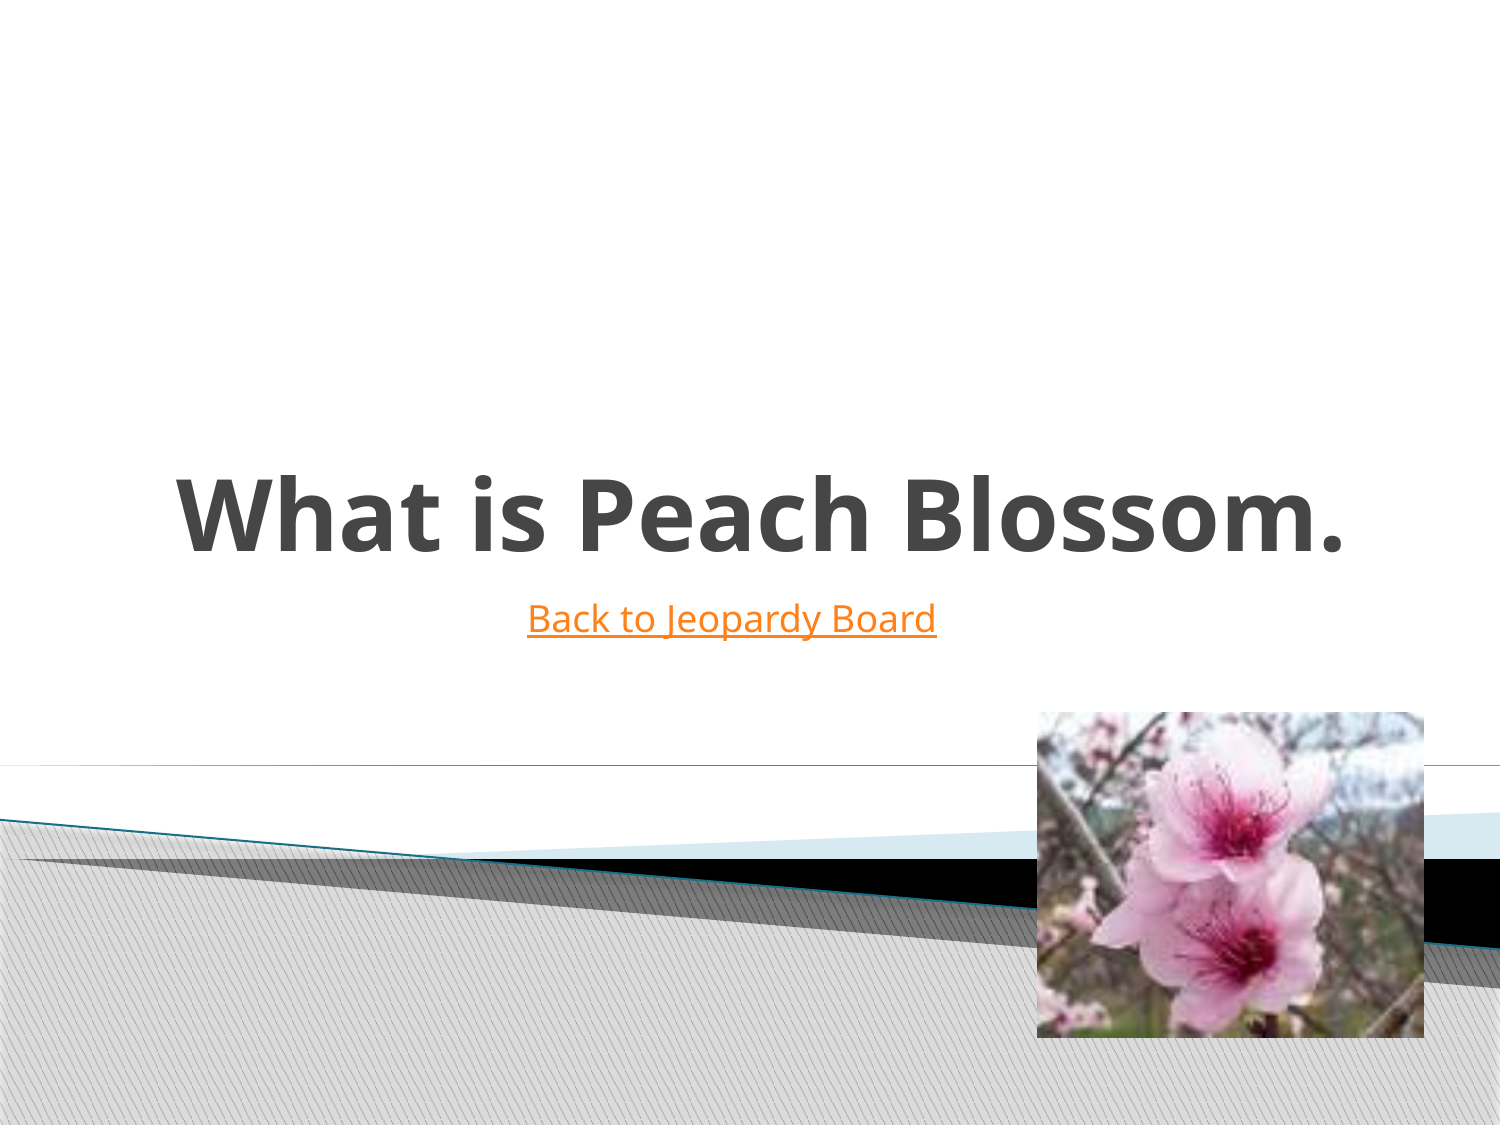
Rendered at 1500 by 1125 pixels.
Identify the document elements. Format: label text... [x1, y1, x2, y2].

picture [5, 712, 1500, 1038]
title What is Peach Blossom. [125, 337, 1400, 579]
text_box Back to Jeopardy Board [512, 587, 963, 654]
